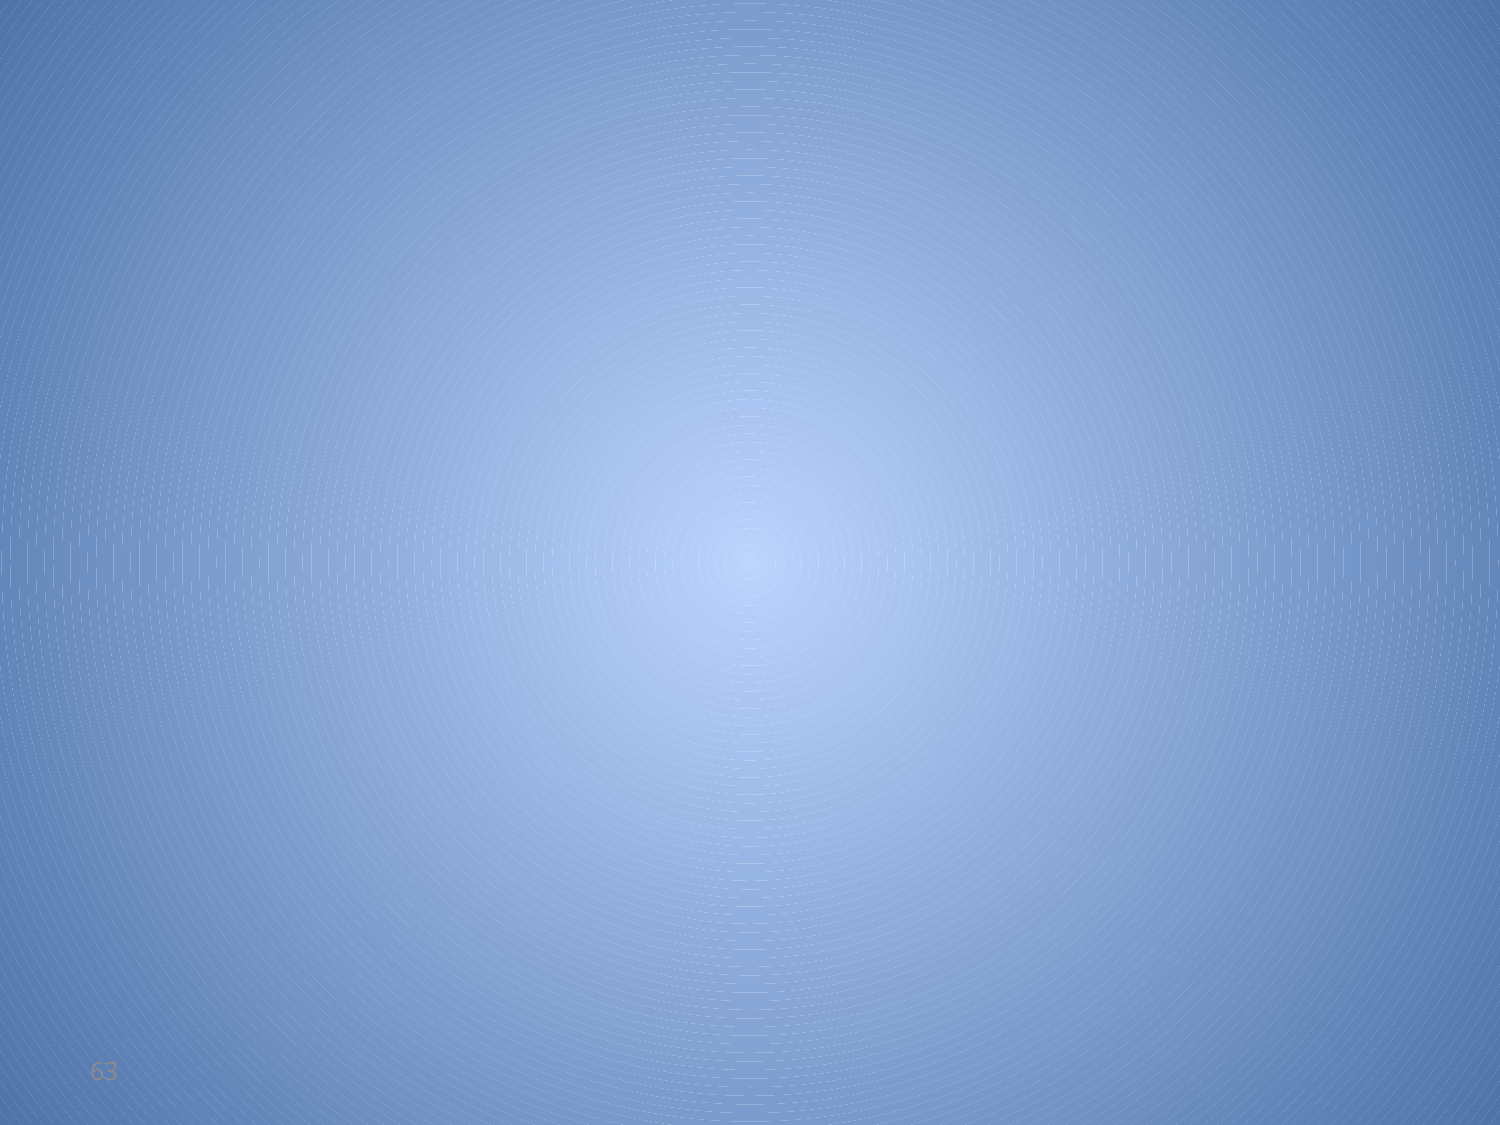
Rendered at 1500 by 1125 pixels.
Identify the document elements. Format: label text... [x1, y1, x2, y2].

slide_number 63 [75, 1042, 425, 1103]
